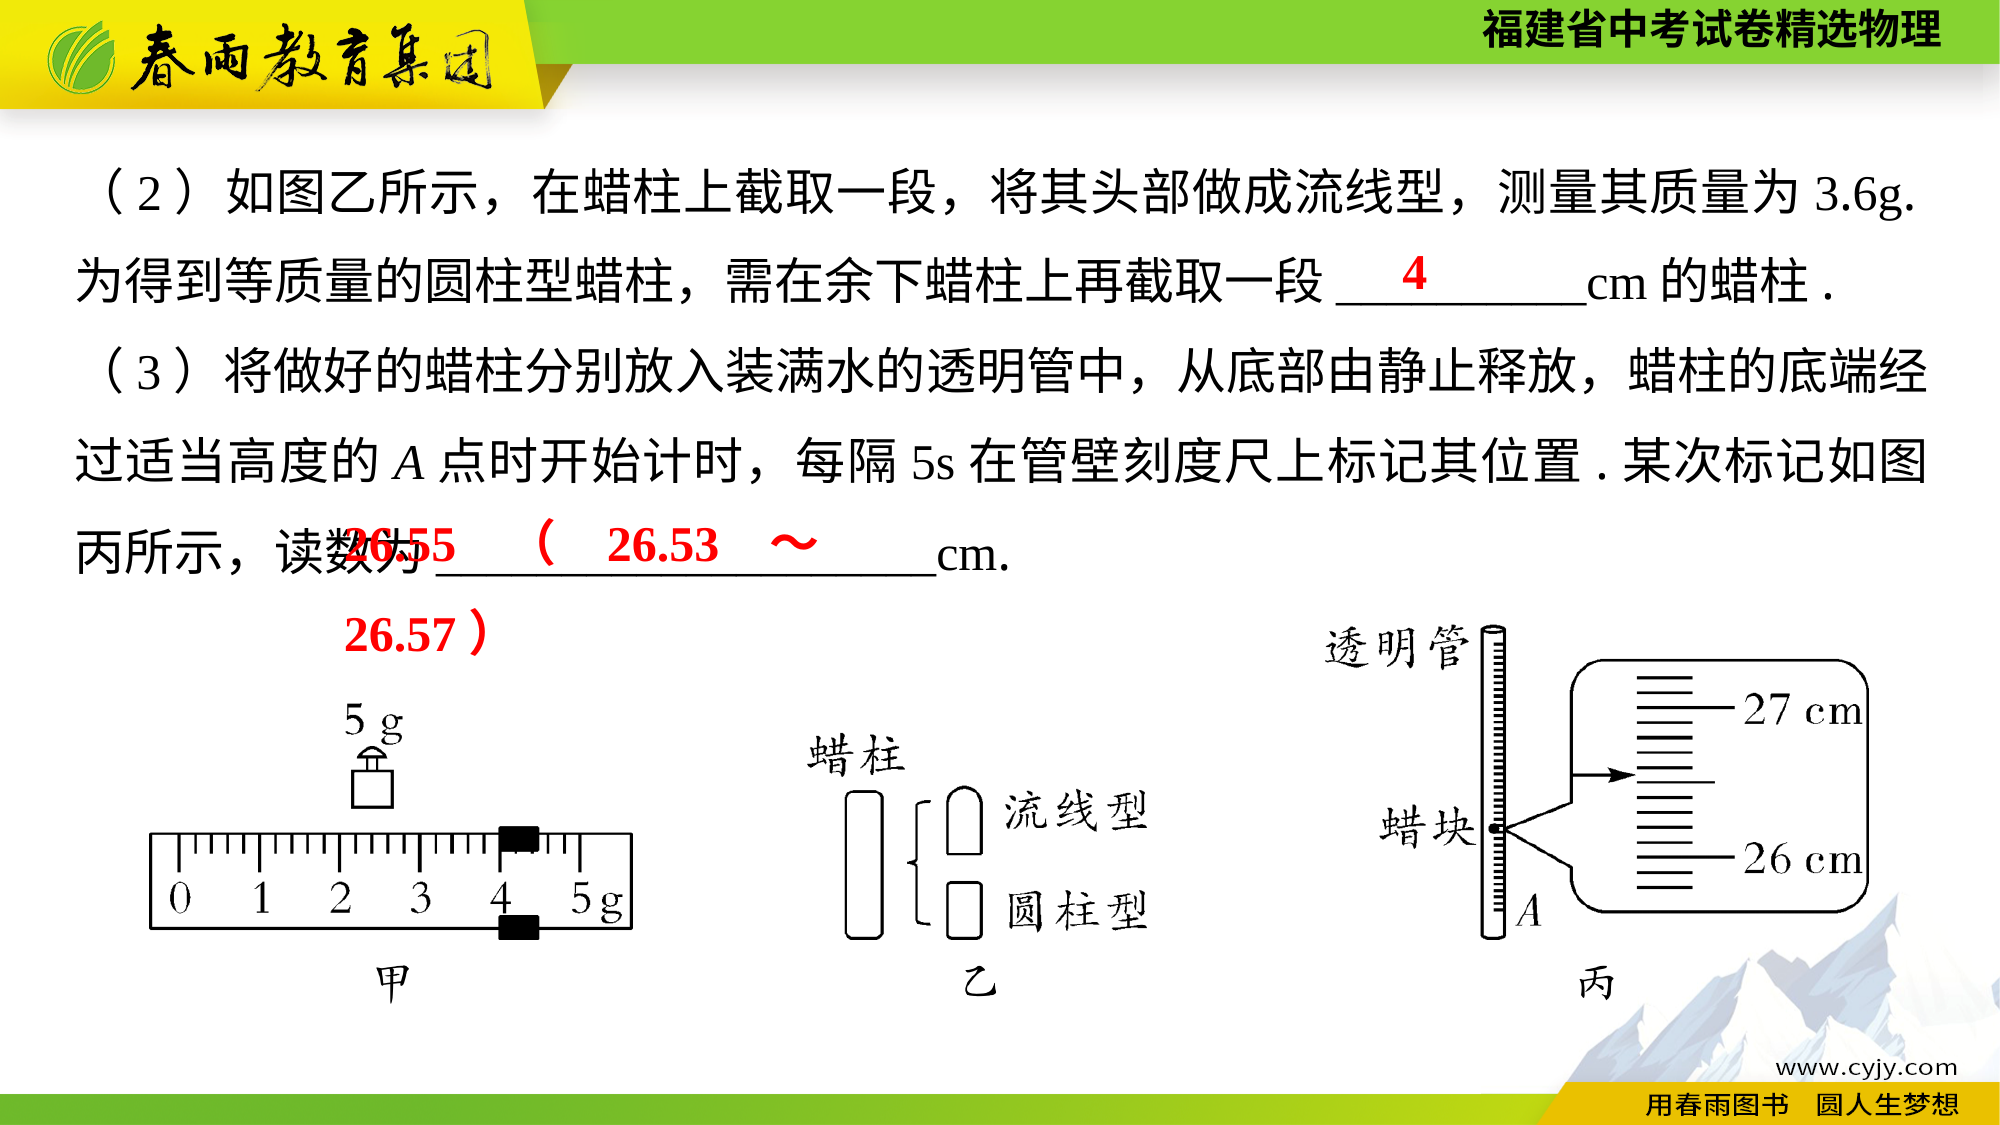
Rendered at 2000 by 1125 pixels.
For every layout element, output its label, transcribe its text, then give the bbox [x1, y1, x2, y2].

text_box 4 [1325, 231, 1443, 307]
list （2）如图乙所示，在蜡柱上截取一段，将其头部做成流线型，测量其质量为3.6g.为得到等质量的圆柱型蜡柱，需在余下蜡柱上再截取一段__________cm的蜡柱. （3）将做好的蜡柱分别放入装满水的透明管中，从底部由静止释放，蜡柱的底端经过适当高度的A点时开始计时，每隔5s在管壁刻度尺上标记其位置.某次标记如图丙所示，读数为____________________cm. [59, 122, 1944, 581]
picture [0, 0, 2000, 1125]
text_box 26.55（26.53～26.57） [329, 474, 847, 579]
